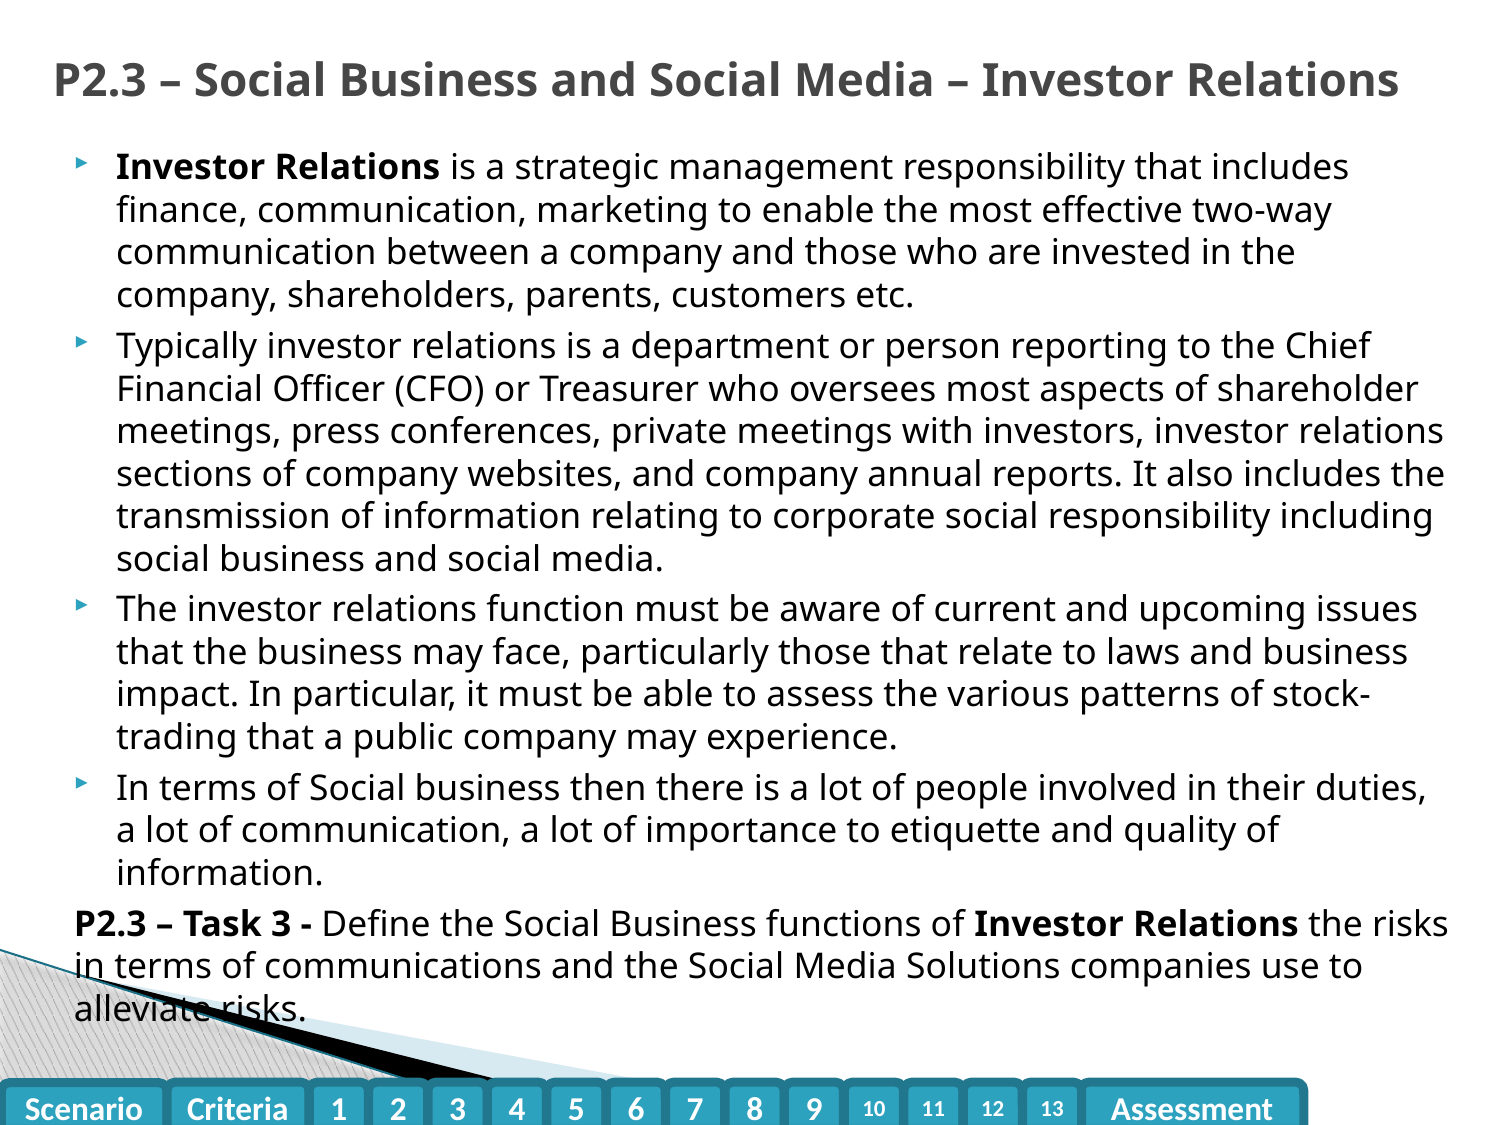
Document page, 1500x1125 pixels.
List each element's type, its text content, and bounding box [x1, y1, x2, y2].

list Investor Relations is a strategic management responsibility that includes finance, communication, marketing to enable the most effective two-way communication between a company and those who are invested in the company, shareholders, parents, customers etc. Typically investor relations is a department or person reporting to the Chief Financial Officer (CFO) or Treasurer who oversees most aspects of shareholder meetings, press conferences, private meetings with investors, investor relations sections of company websites, and company annual reports. It also includes the transmission of information relating to corporate social responsibility including social business and social media. The investor relations function must be aware of current and upcoming issues that the business may face, particularly those that relate to laws and business impact. In particular, it must be able to assess the various patterns of stock-trading that a public company may experience. In terms of Social business then there is a lot of people involved in their duties, a lot of communication, a lot of importance to etiquette and quality of information. P2.3 – Task 3 - Define the Social Business functions of Investor Relations the risks in terms of communications and the Social Media Solutions companies use to alleviate risks. [41, 138, 1471, 1000]
title P2.3 – Social Business and Social Media – Investor Relations [37, 19, 1471, 138]
